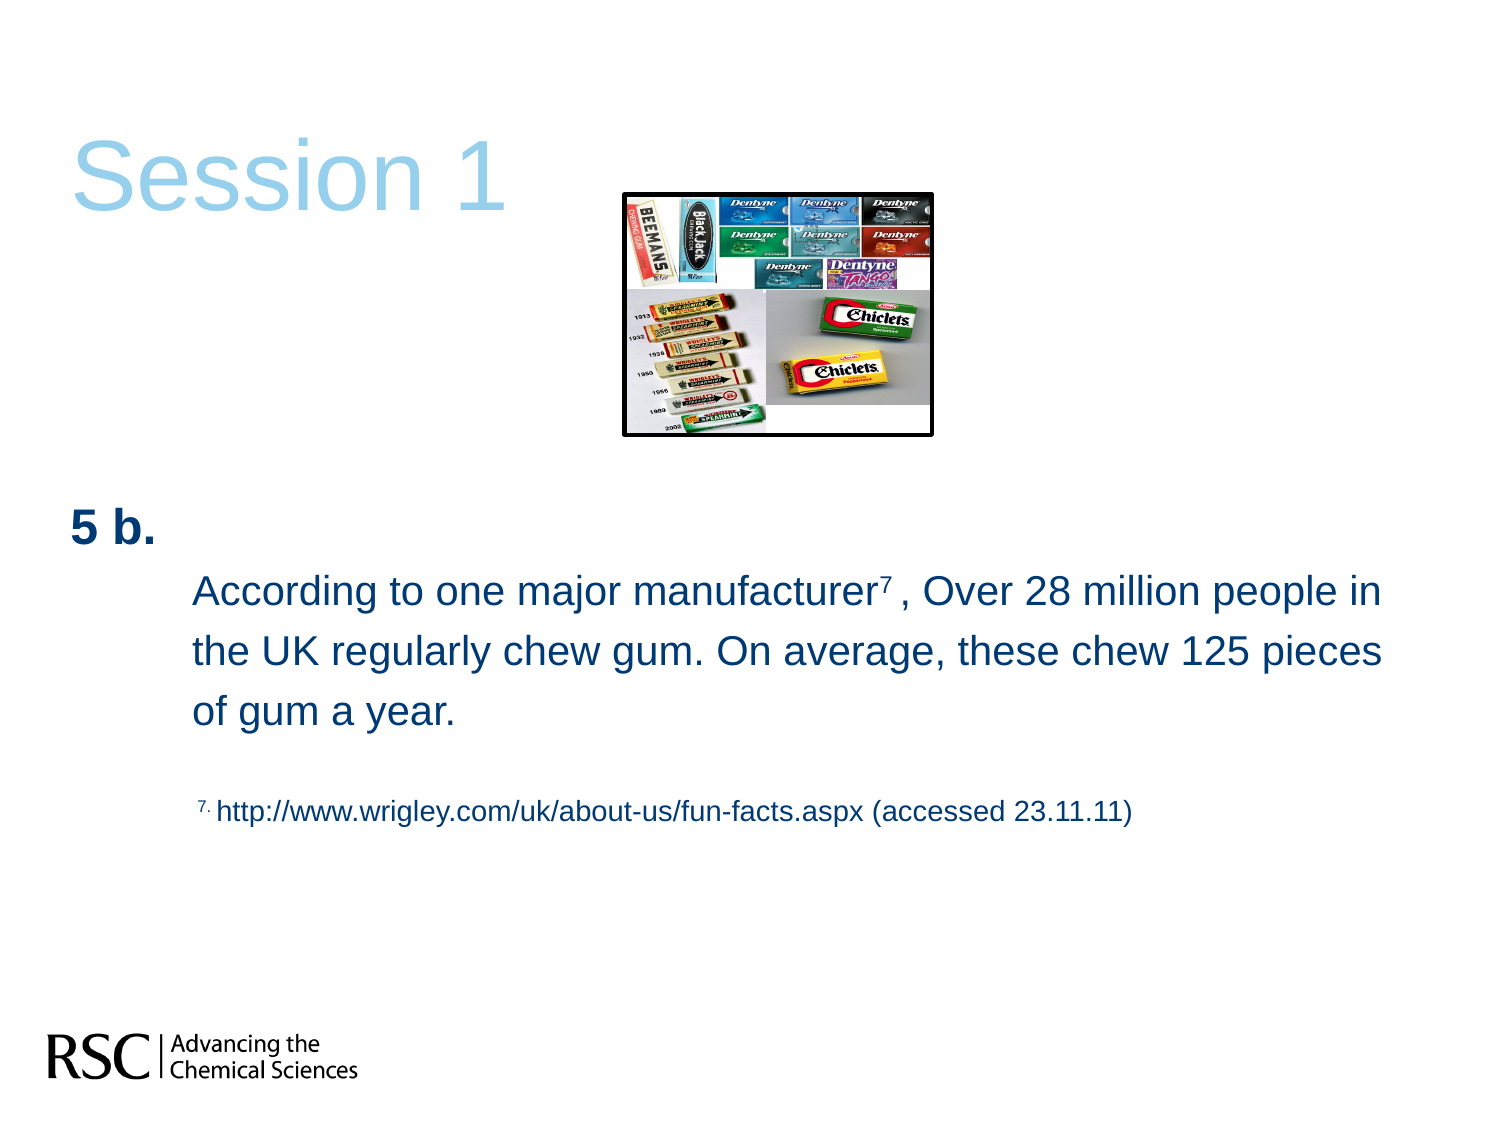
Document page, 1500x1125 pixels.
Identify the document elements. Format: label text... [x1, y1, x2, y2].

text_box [624, 194, 933, 436]
text_box 7. http://www.wrigley.com/uk/about-us/fun-facts.aspx (accessed 23.11.11) [182, 784, 1253, 835]
title Session 1 [55, 49, 1438, 238]
subtitle 5 b. According to one major manufacturer7 , Over 28 million people in the UK regularly chew gum. On average, these chew 125 pieces of gum a year. [55, 394, 1438, 785]
